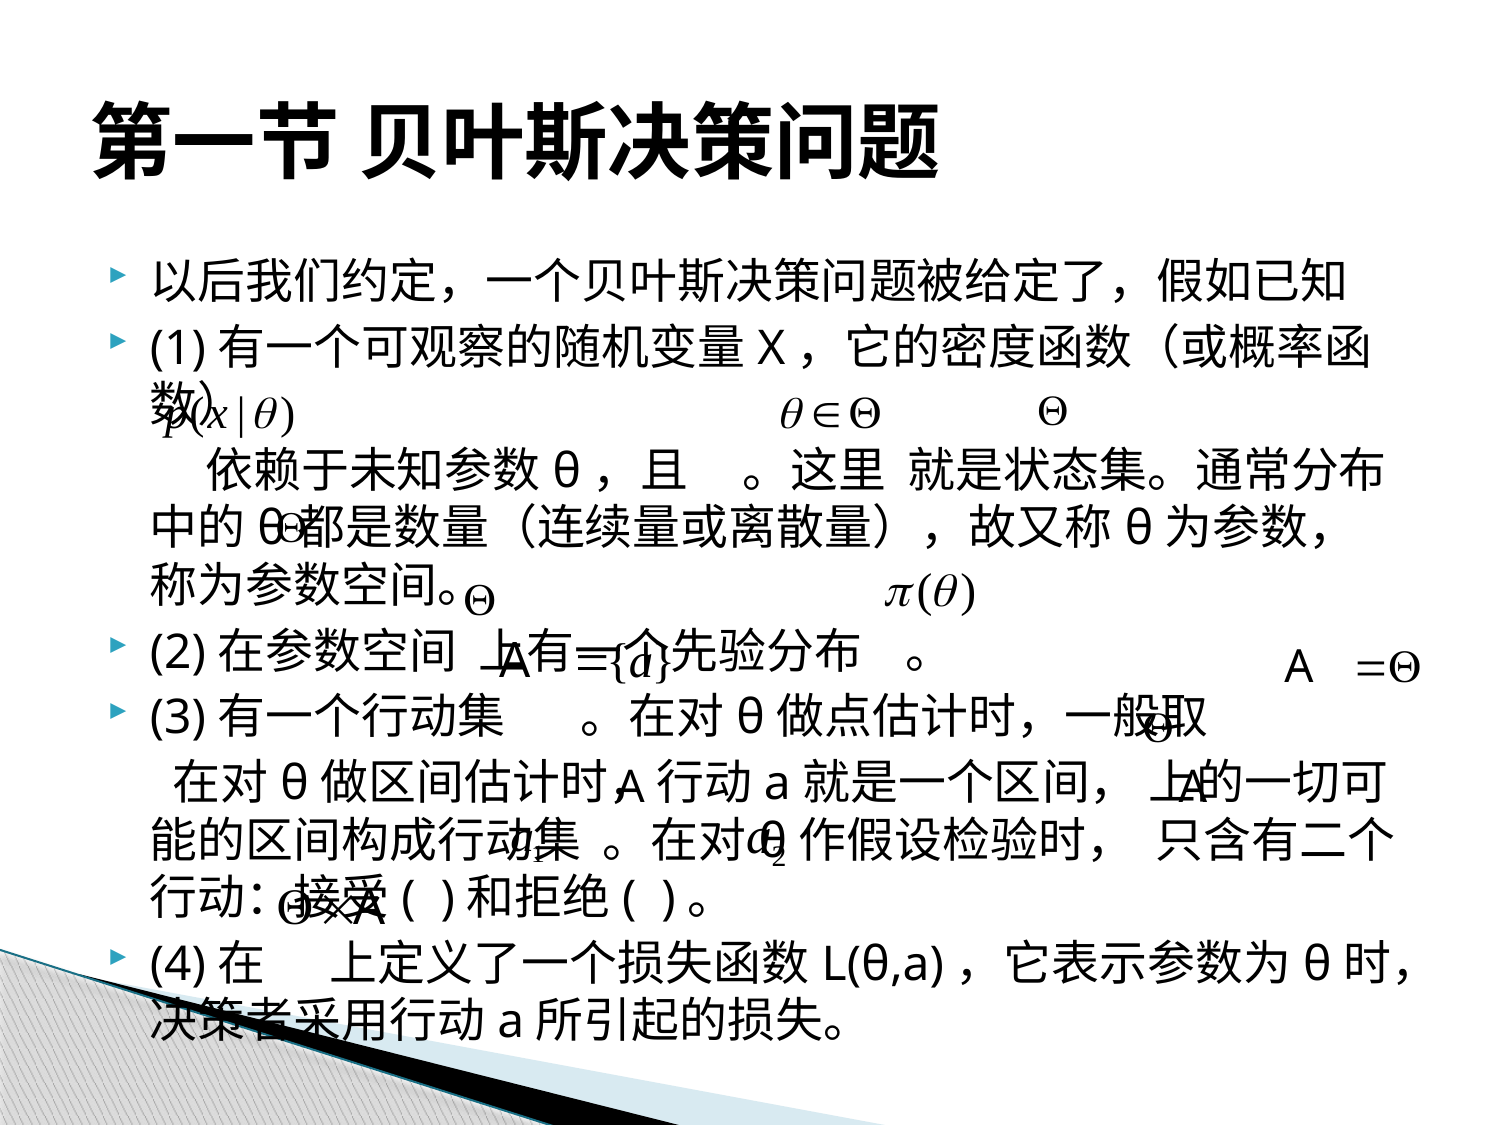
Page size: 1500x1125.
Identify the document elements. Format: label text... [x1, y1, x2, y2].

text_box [1030, 386, 1078, 437]
list 以后我们约定，一个贝叶斯决策问题被给定了，假如已知 (1)有一个可观察的随机变量X，它的密度函数（或概率函数） 依赖于未知参数θ，且 。这里 就是状态集。通常分布中的θ都是数量（连续量或离散量），故又称θ为参数， 称为参数空间。 (2)在参数空间 上有一个先验分布 。 (3)有一个行动集 。在对θ做点估计时，一般取 在对θ做区间估计时，行动a就是一个区间， 上的一切可能的区间构成行动集 。在对θ作假设检验时， 只含有二个行动：接受( )和拒绝( )。 (4)在 上定义了一个损失函数L(θ,a)，它表示参数为θ时，决策者采用行动a所引起的损失。 [75, 243, 1425, 1125]
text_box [1171, 761, 1244, 811]
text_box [1136, 702, 1184, 753]
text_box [773, 386, 891, 440]
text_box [269, 502, 317, 554]
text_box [456, 573, 506, 627]
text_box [609, 761, 681, 811]
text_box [269, 878, 425, 938]
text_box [502, 808, 552, 874]
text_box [152, 386, 305, 448]
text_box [1277, 640, 1430, 695]
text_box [491, 632, 680, 699]
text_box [737, 801, 795, 880]
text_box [878, 562, 987, 627]
title 第一节 贝叶斯决策问题 [75, 45, 1425, 233]
